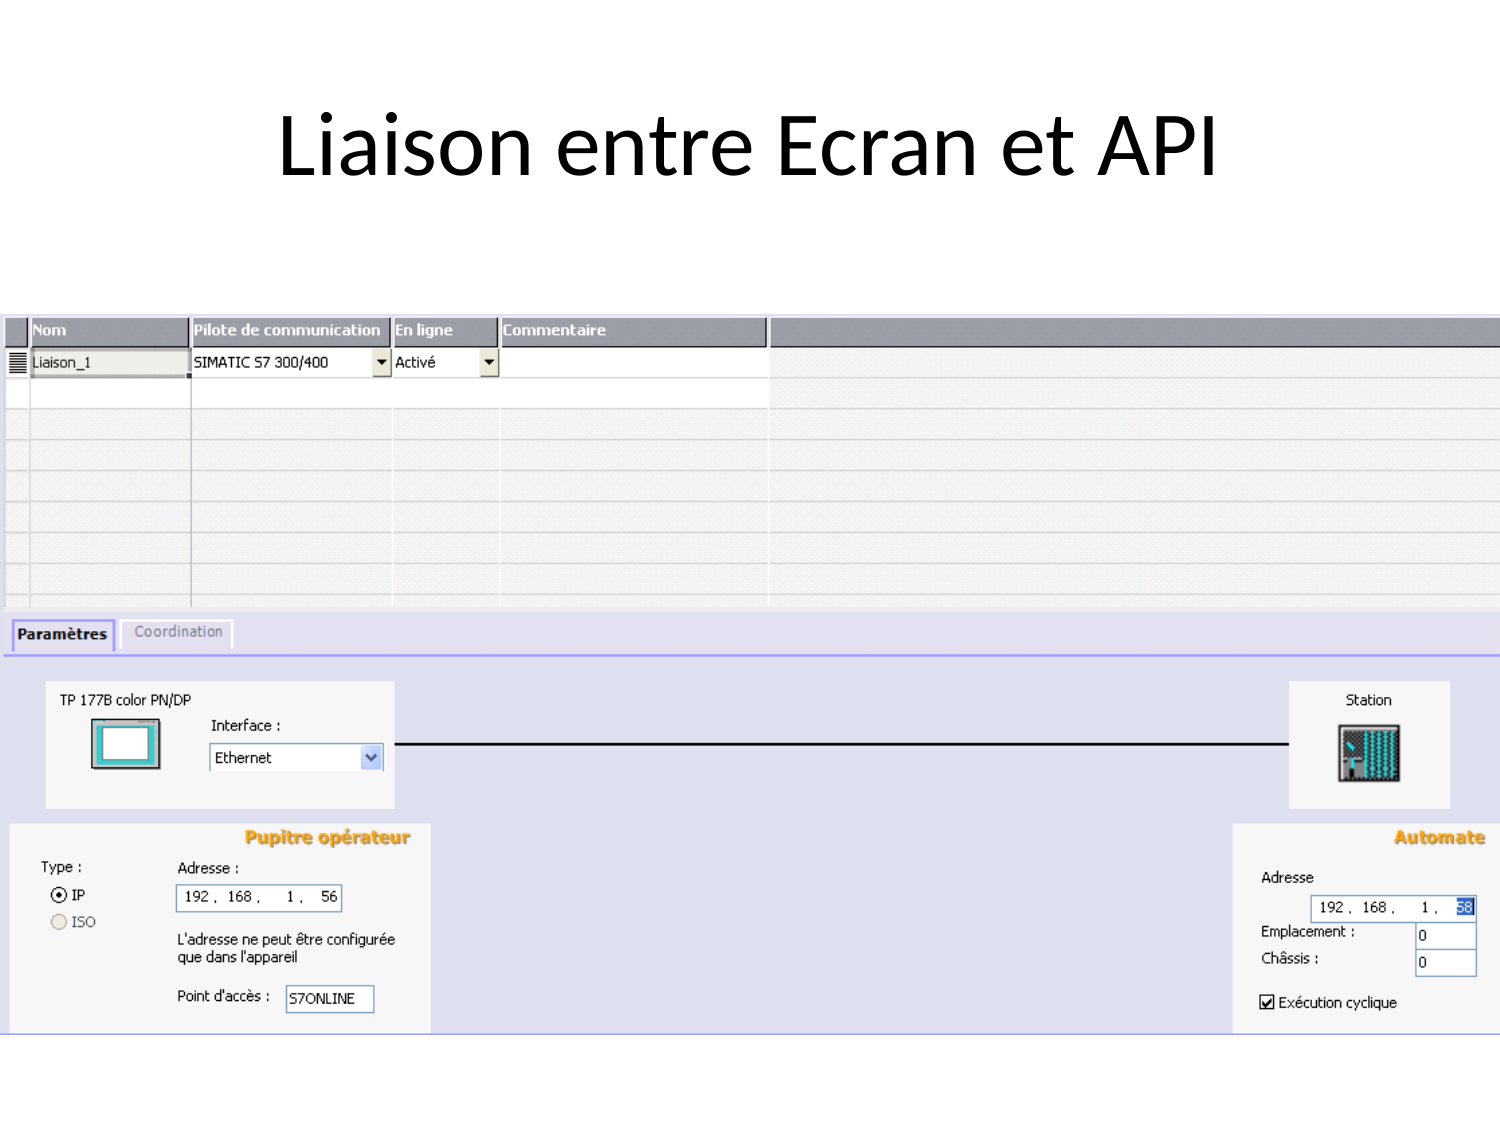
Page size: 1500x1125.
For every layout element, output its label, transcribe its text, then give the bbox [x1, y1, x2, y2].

picture [0, 314, 1500, 1035]
title Liaison entre Ecran et API [75, 45, 1425, 233]
